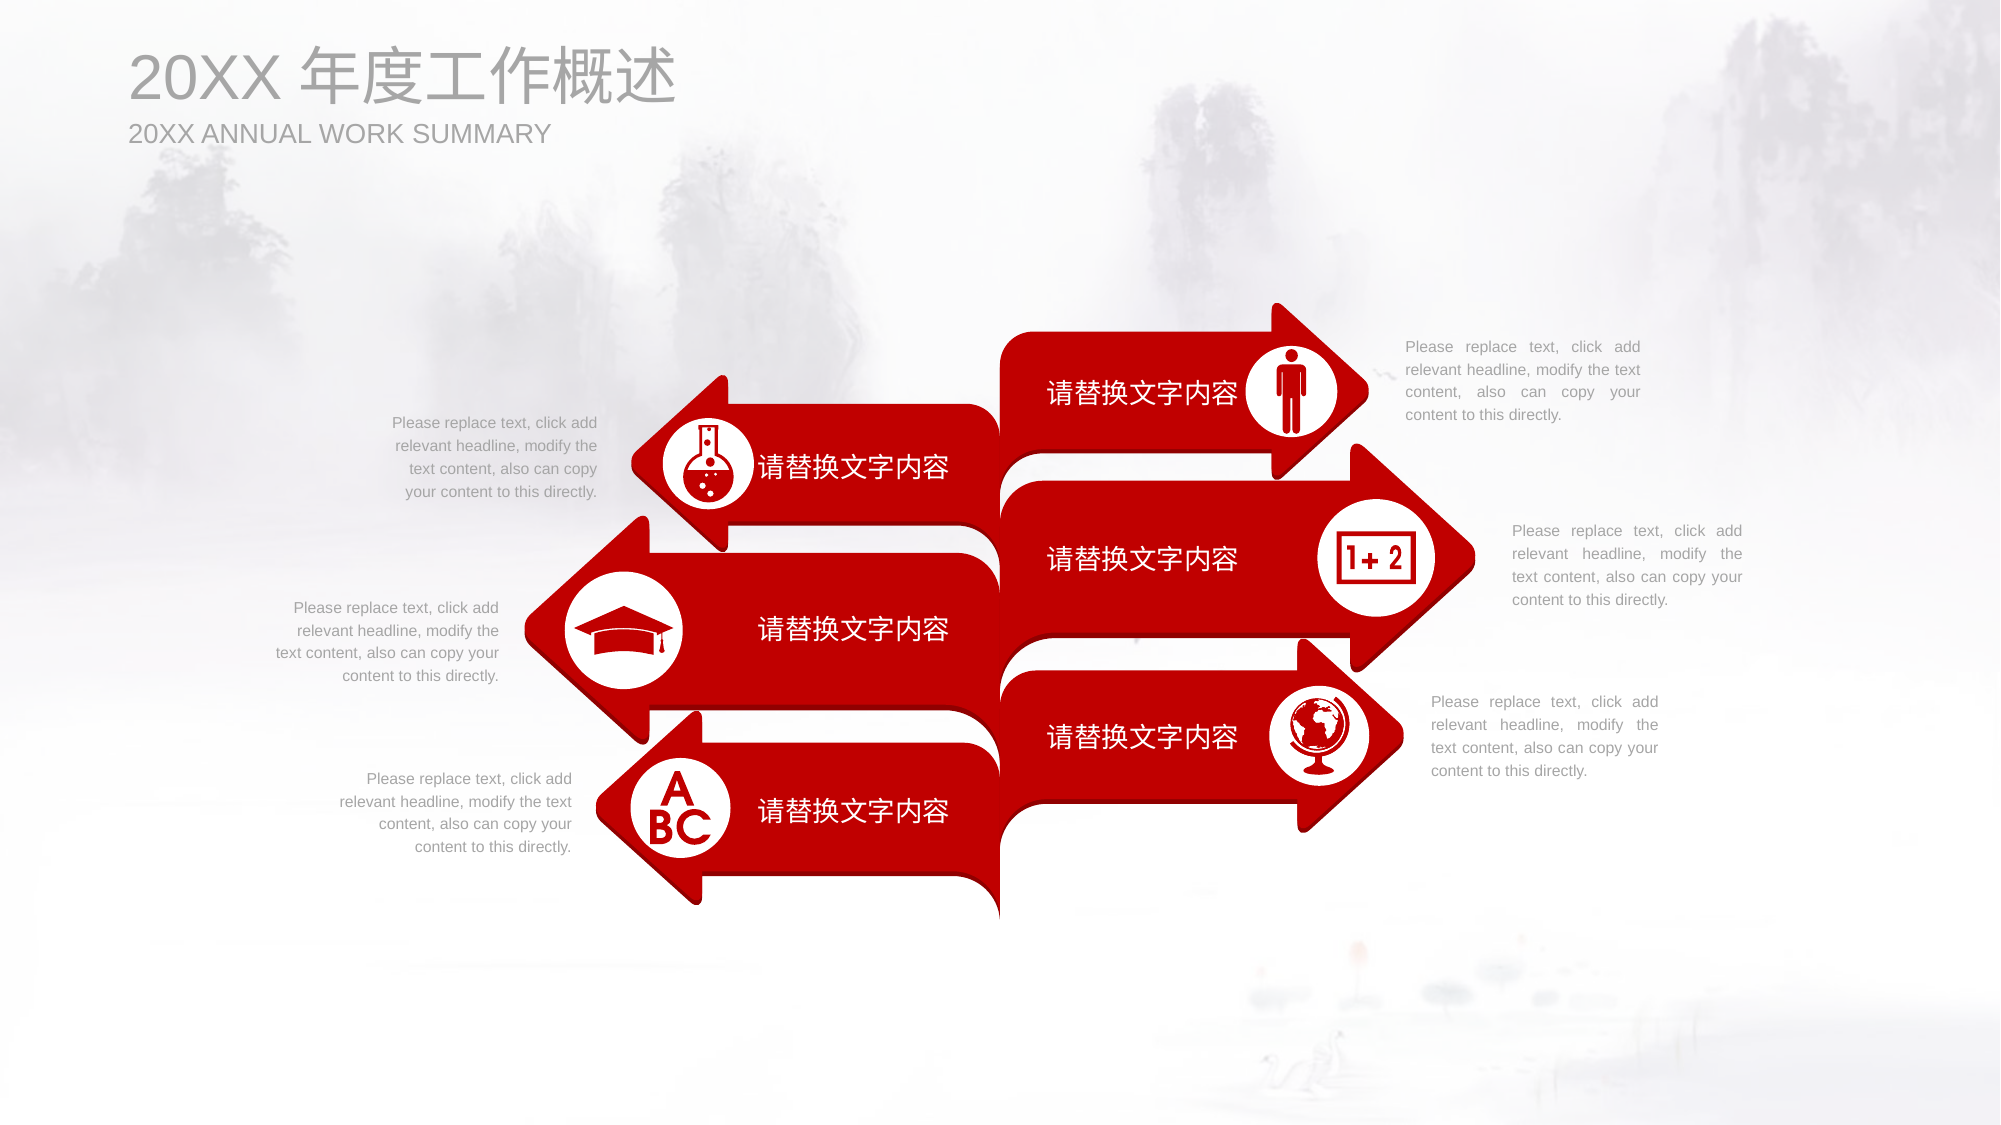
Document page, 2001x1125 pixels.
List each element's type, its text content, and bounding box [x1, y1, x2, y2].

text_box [999, 300, 1371, 440]
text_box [1269, 685, 1370, 786]
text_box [594, 762, 1000, 920]
text_box Please replace text, click add relevant headline, modify the text content, also can copy your content to this directly. [1385, 322, 1661, 434]
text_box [522, 512, 999, 762]
text_box Please replace text, click add relevant headline, modify the text content, also can copy your content to this directly. [1492, 507, 1763, 619]
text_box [999, 440, 1478, 690]
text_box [1245, 345, 1338, 438]
text_box Please replace text, click add relevant headline, modify the text content, also can copy your content to this directly. [302, 754, 593, 866]
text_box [629, 372, 999, 512]
text_box Please replace text, click add relevant headline, modify the text content, also can copy your content to this directly. [247, 583, 520, 695]
text_box 20XX ANNUAL WORK SUMMARY [128, 115, 565, 149]
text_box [662, 418, 754, 510]
text_box Please replace text, click add relevant headline, modify the text content, also can copy your content to this directly. [1411, 678, 1679, 790]
text_box Please replace text, click add relevant headline, modify the text content, also can copy your content to this directly. [354, 399, 618, 511]
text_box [564, 571, 683, 690]
text_box 20XX年度工作概述 [128, 36, 743, 113]
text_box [630, 757, 731, 858]
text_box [999, 690, 1406, 848]
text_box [1317, 499, 1435, 617]
